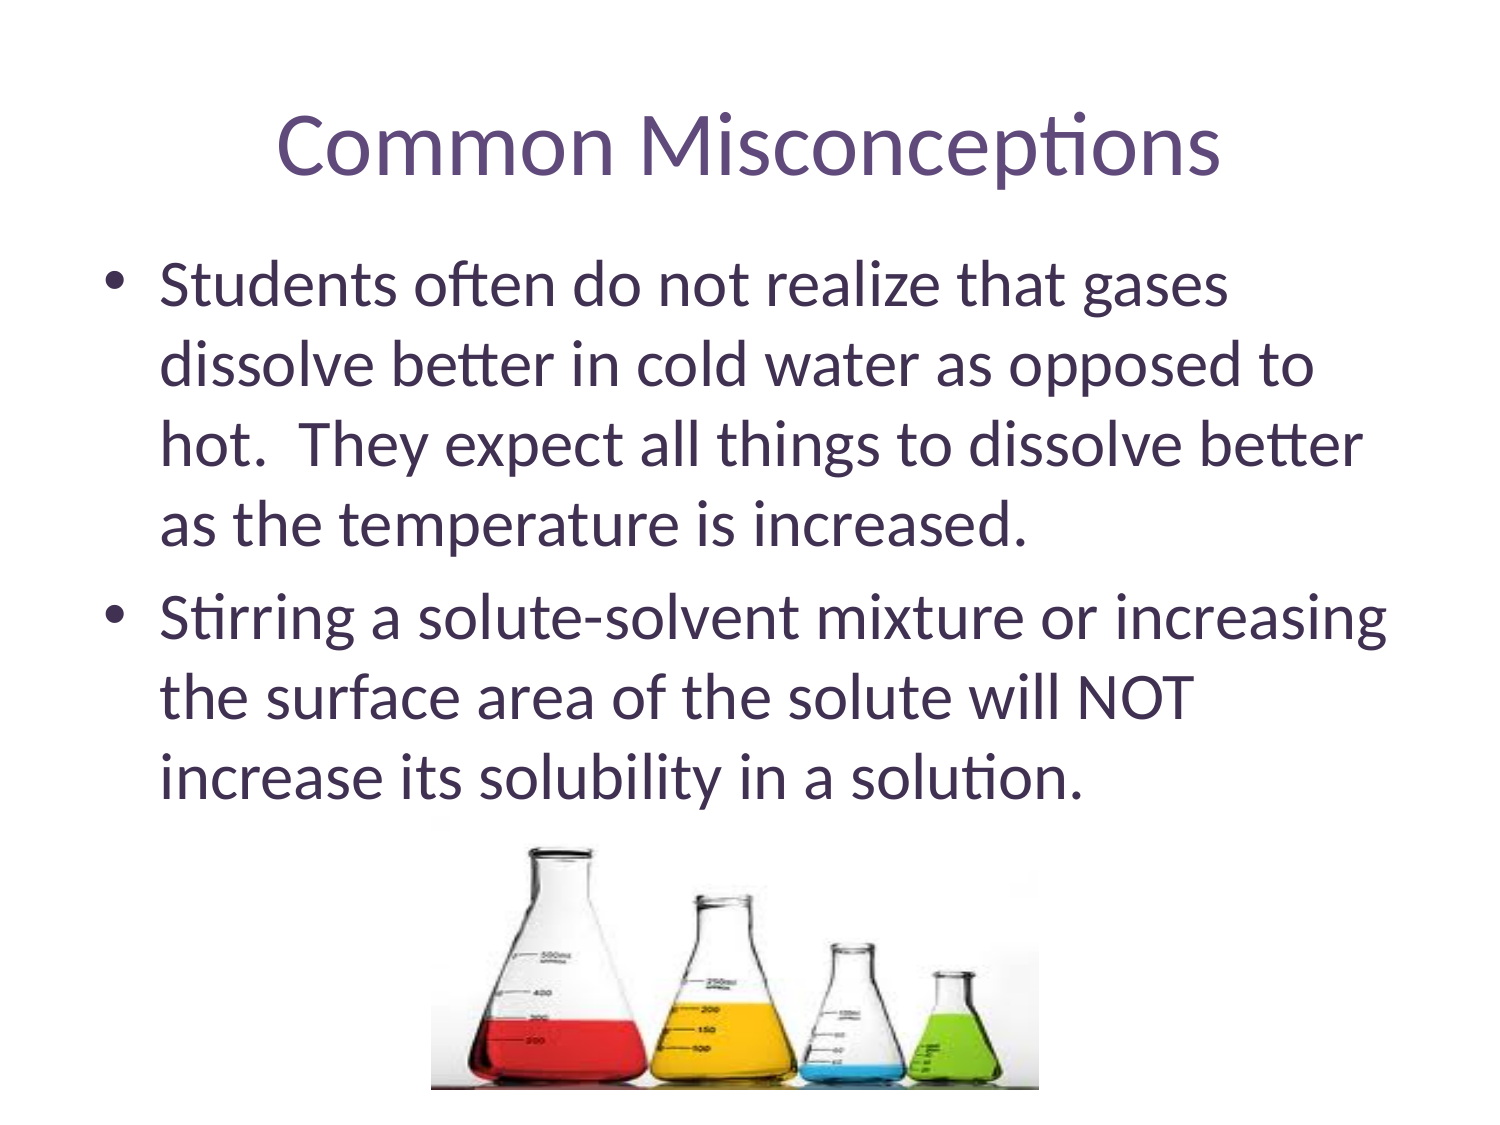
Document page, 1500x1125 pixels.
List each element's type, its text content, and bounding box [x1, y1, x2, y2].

title Common Misconceptions [75, 45, 1425, 233]
list Students often do not realize that gases dissolve better in cold water as opposed to hot. They expect all things to dissolve better as the temperature is increased. Stirring a solute-solvent mixture or increasing the surface area of the solute will NOT increase its solubility in a solution. [88, 231, 1439, 975]
picture [430, 763, 1039, 1090]
